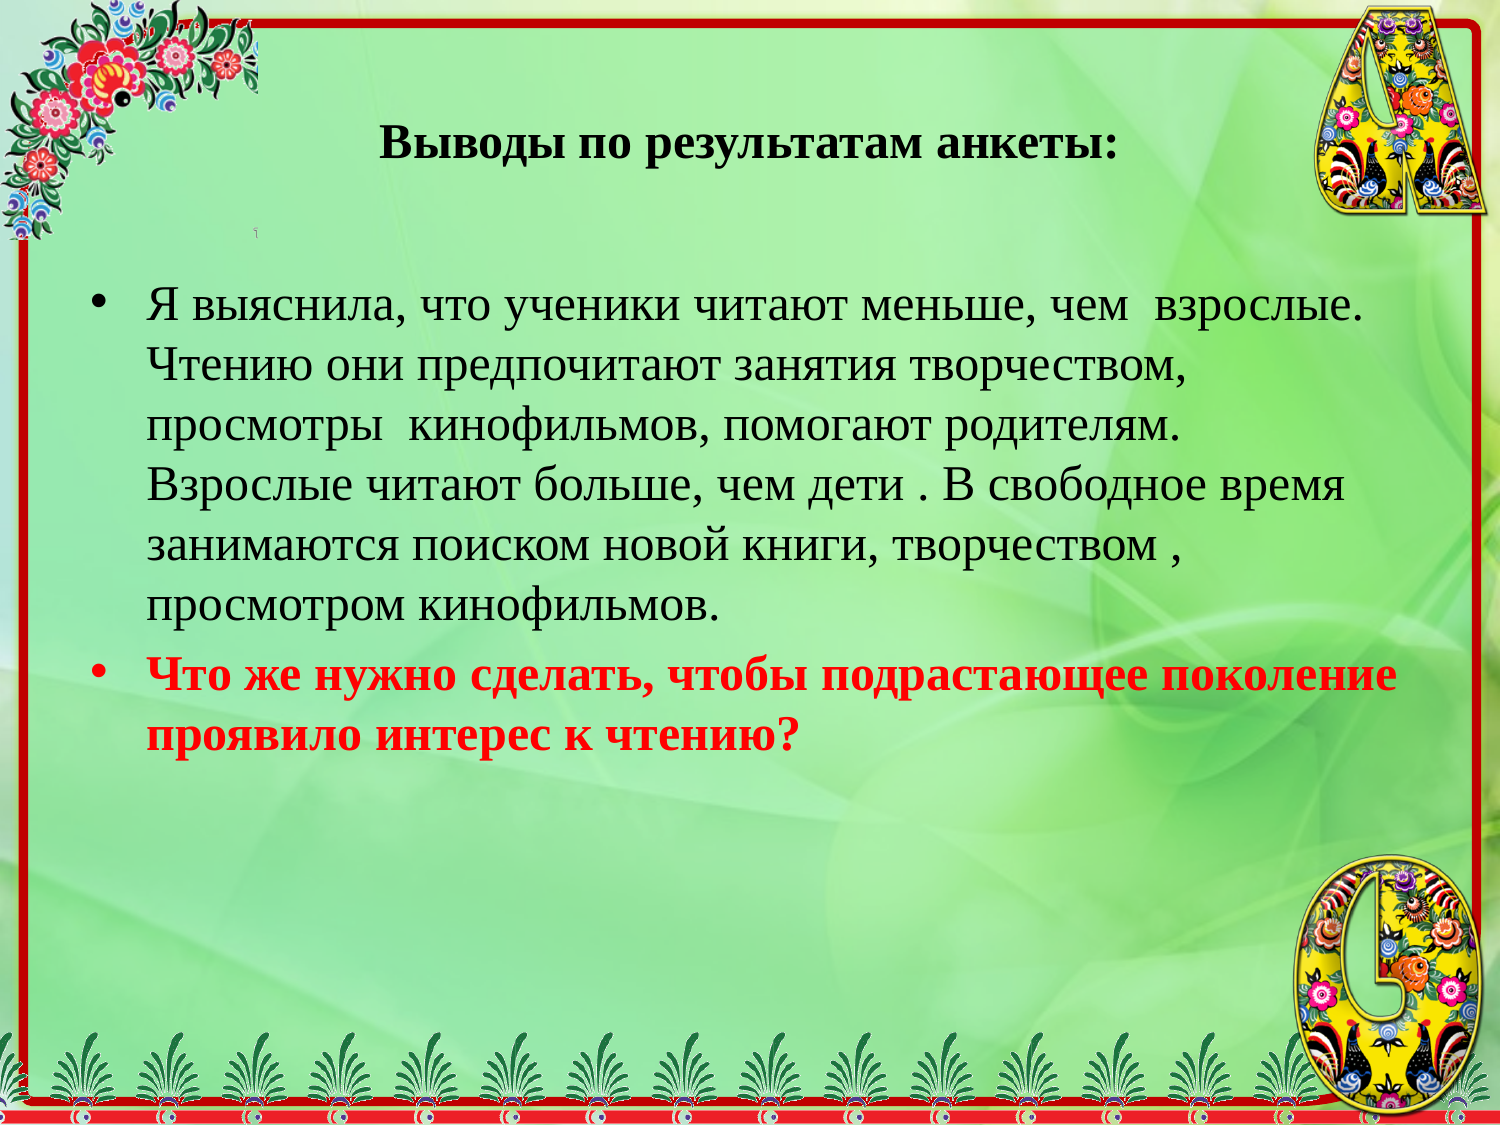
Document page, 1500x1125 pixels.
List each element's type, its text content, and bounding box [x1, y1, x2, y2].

title Выводы по результатам анкеты: [75, 45, 1425, 233]
picture [0, 0, 1500, 1125]
list Я выяснила, что ученики читают меньше, чем взрослые. Чтению они предпочитают занятия творчеством, просмотры кинофильмов, помогают родителям. Взрослые читают больше, чем дети . В свободное время занимаются поиском новой книги, творчеством , просмотром кинофильмов. Что же нужно сделать, чтобы подрастающее поколение проявило интерес к чтению? [75, 262, 1425, 1005]
